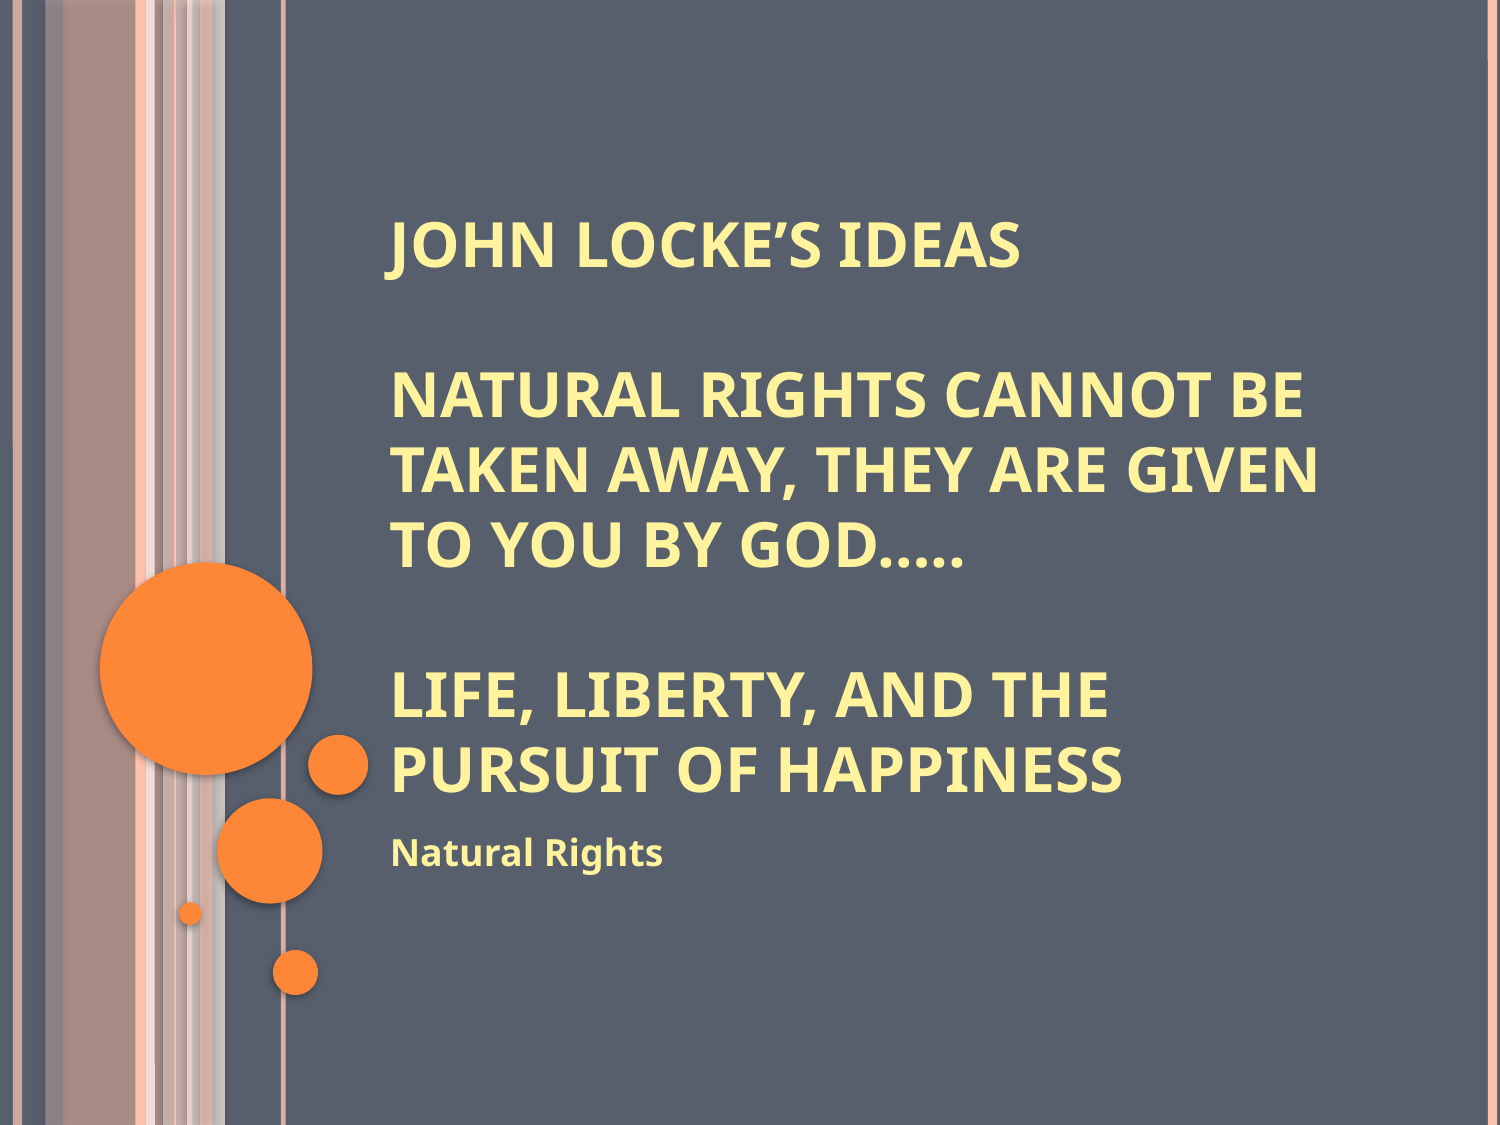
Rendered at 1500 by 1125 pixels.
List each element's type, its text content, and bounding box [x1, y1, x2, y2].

list Natural Rights [375, 821, 1388, 1047]
title John Locke’s Ideas Natural rights cannot be taken away, they are given to you by God….. Life, Liberty, and the Pursuit of Happiness [375, 37, 1388, 812]
